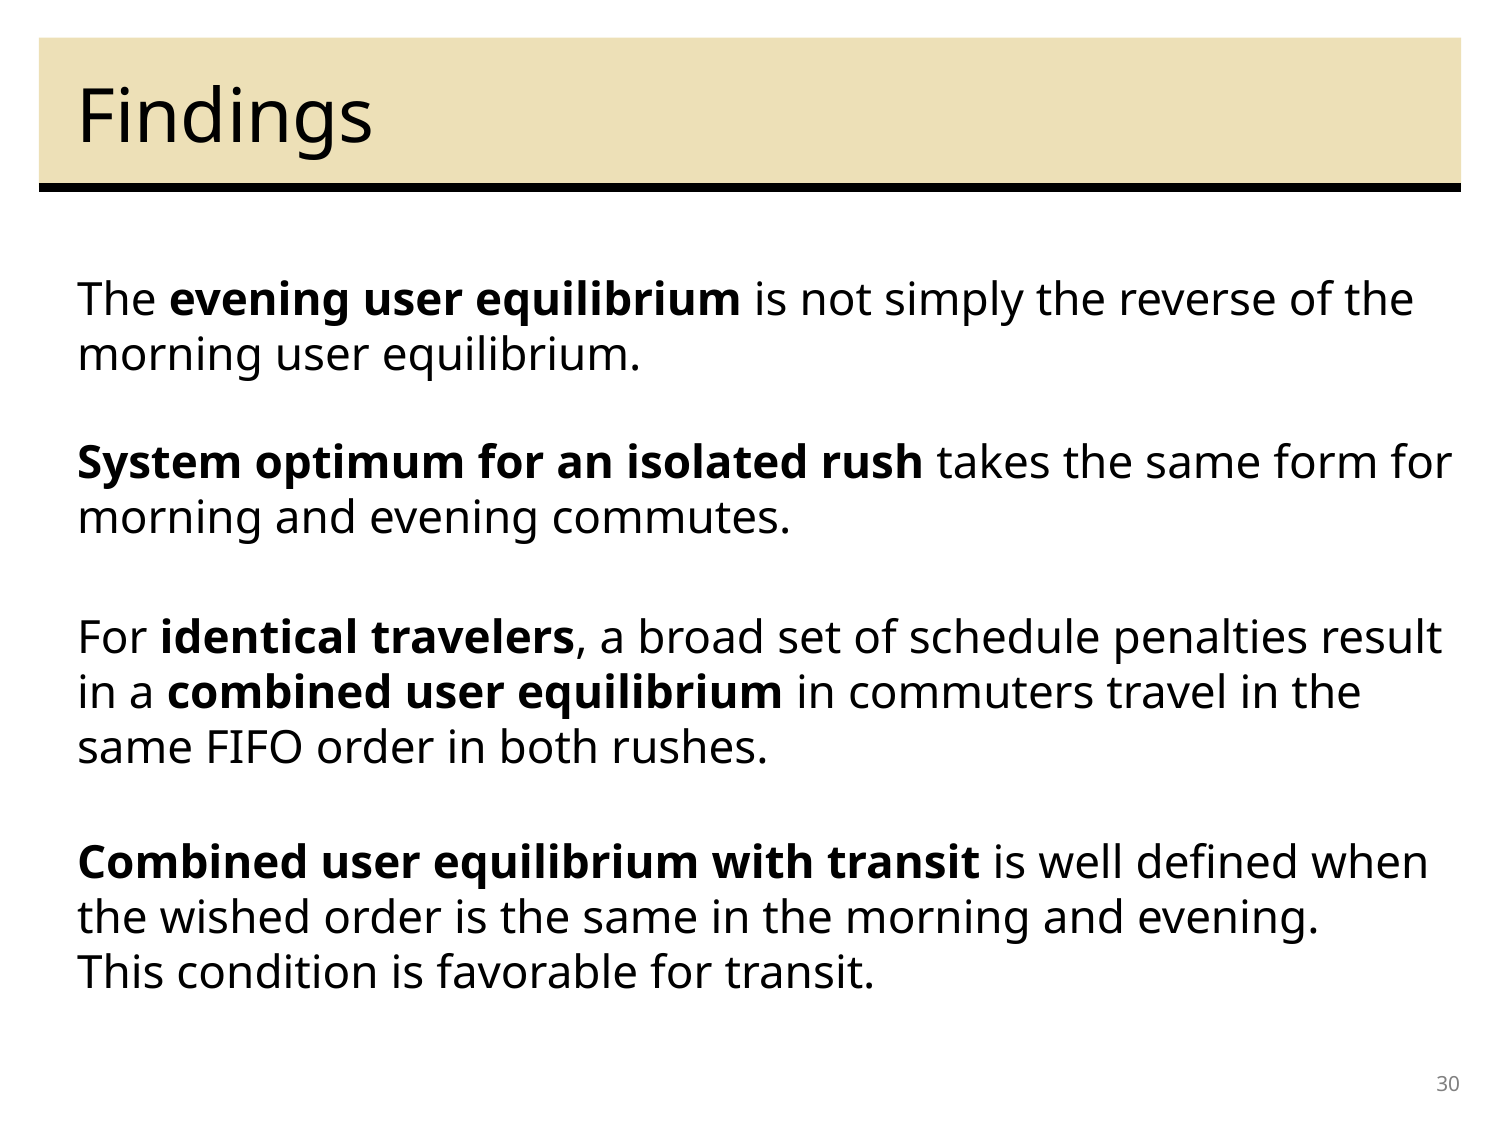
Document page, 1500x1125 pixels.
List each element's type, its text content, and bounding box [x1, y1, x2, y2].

text_box Combined user equilibrium with transit is well defined when the wished order is the same in the morning and evening. This condition is favorable for transit. [62, 825, 1475, 1005]
title Findings [38, 37, 1462, 187]
text_box For identical travelers, a broad set of schedule penalties result in a combined user equilibrium in commuters travel in the same FIFO order in both rushes. [62, 600, 1475, 780]
text_box The evening user equilibrium is not simply the reverse of the morning user equilibrium. [62, 262, 1475, 388]
text_box System optimum for an isolated rush takes the same form for morning and evening commutes. [62, 424, 1475, 550]
